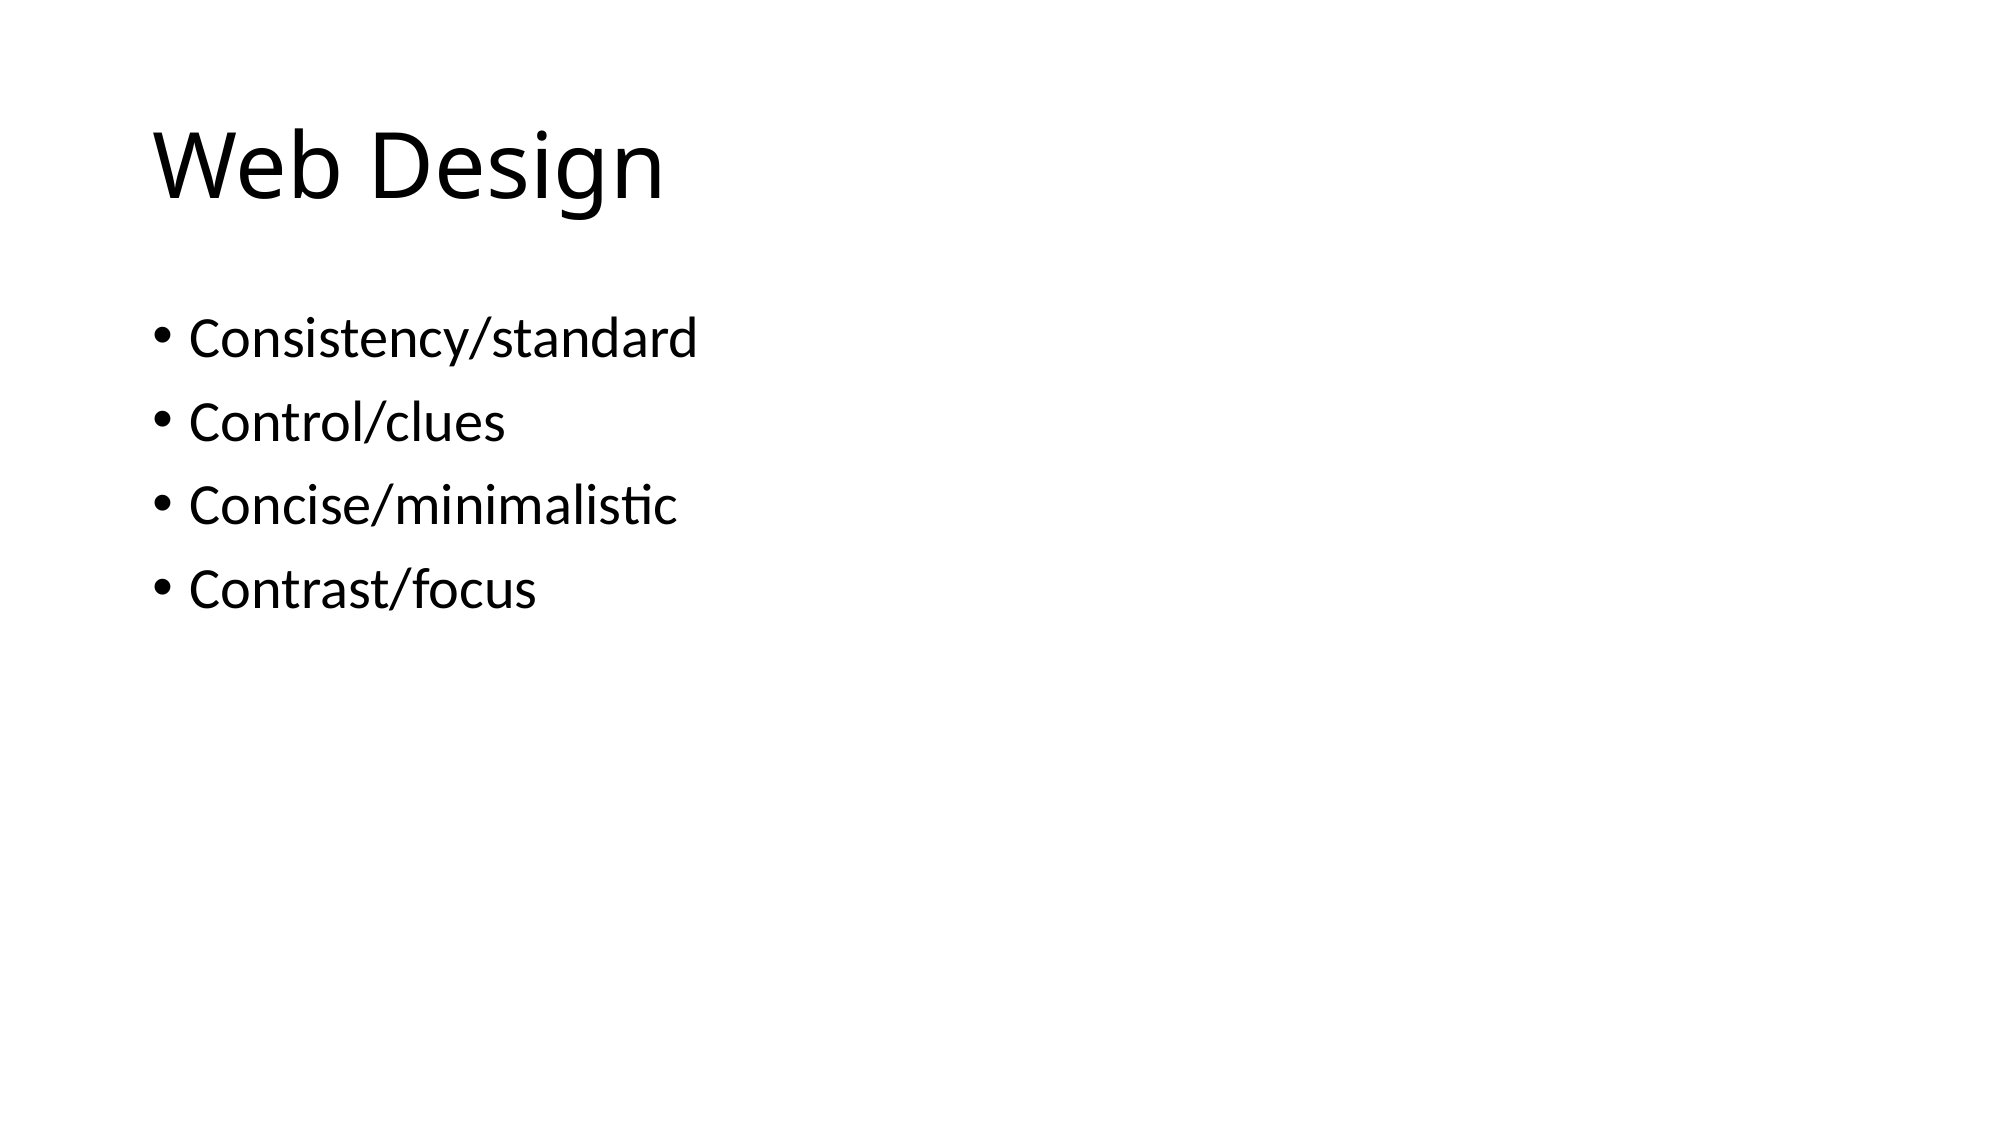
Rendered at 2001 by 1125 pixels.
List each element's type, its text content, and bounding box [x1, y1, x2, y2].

title Web Design [137, 59, 1863, 278]
list Consistency/standard Control/clues Concise/minimalistic Contrast/focus [137, 299, 1863, 1014]
